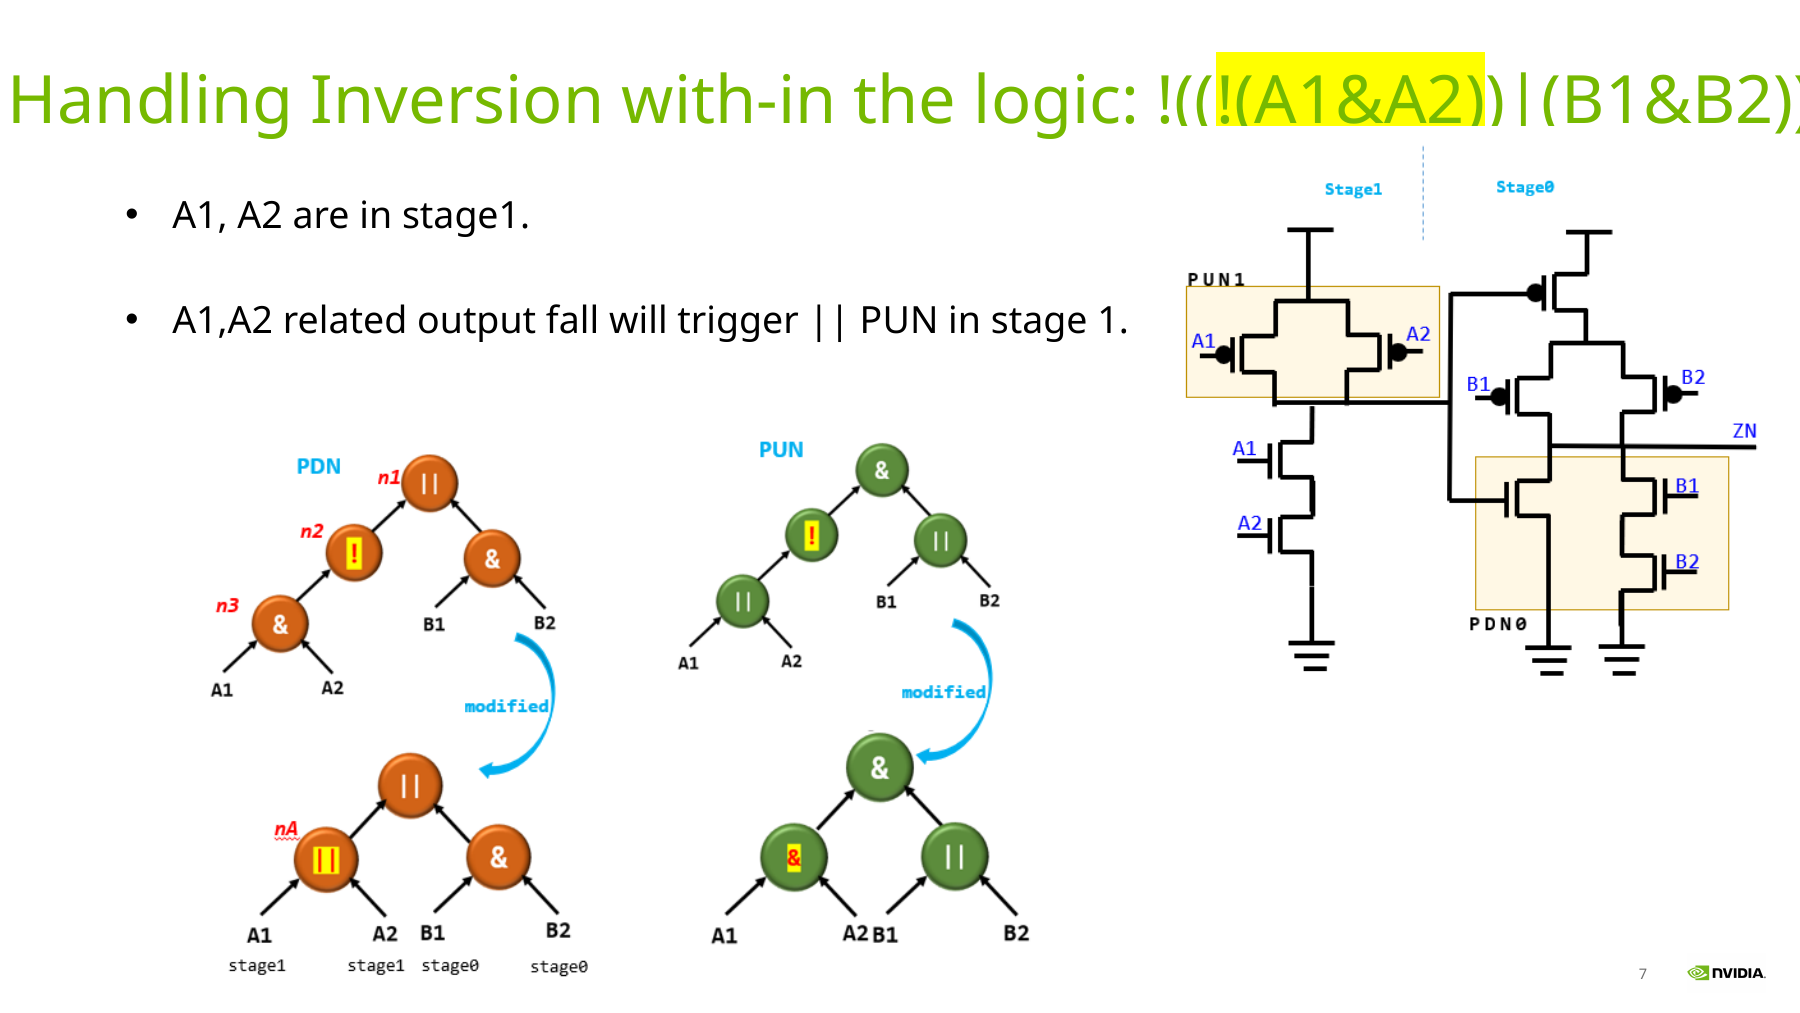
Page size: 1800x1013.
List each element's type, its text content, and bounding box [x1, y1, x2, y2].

text_box Handling Inversion with-in the logic: !((!(A1&A2))|(B1&B2)) [0, 49, 1800, 145]
picture [1687, 953, 1766, 993]
text_box A1, A2 are in stage1. A1,A2 related output fall will trigger || PUN in stage 1. [109, 159, 1154, 350]
picture [1172, 126, 1770, 691]
picture [192, 397, 1039, 984]
